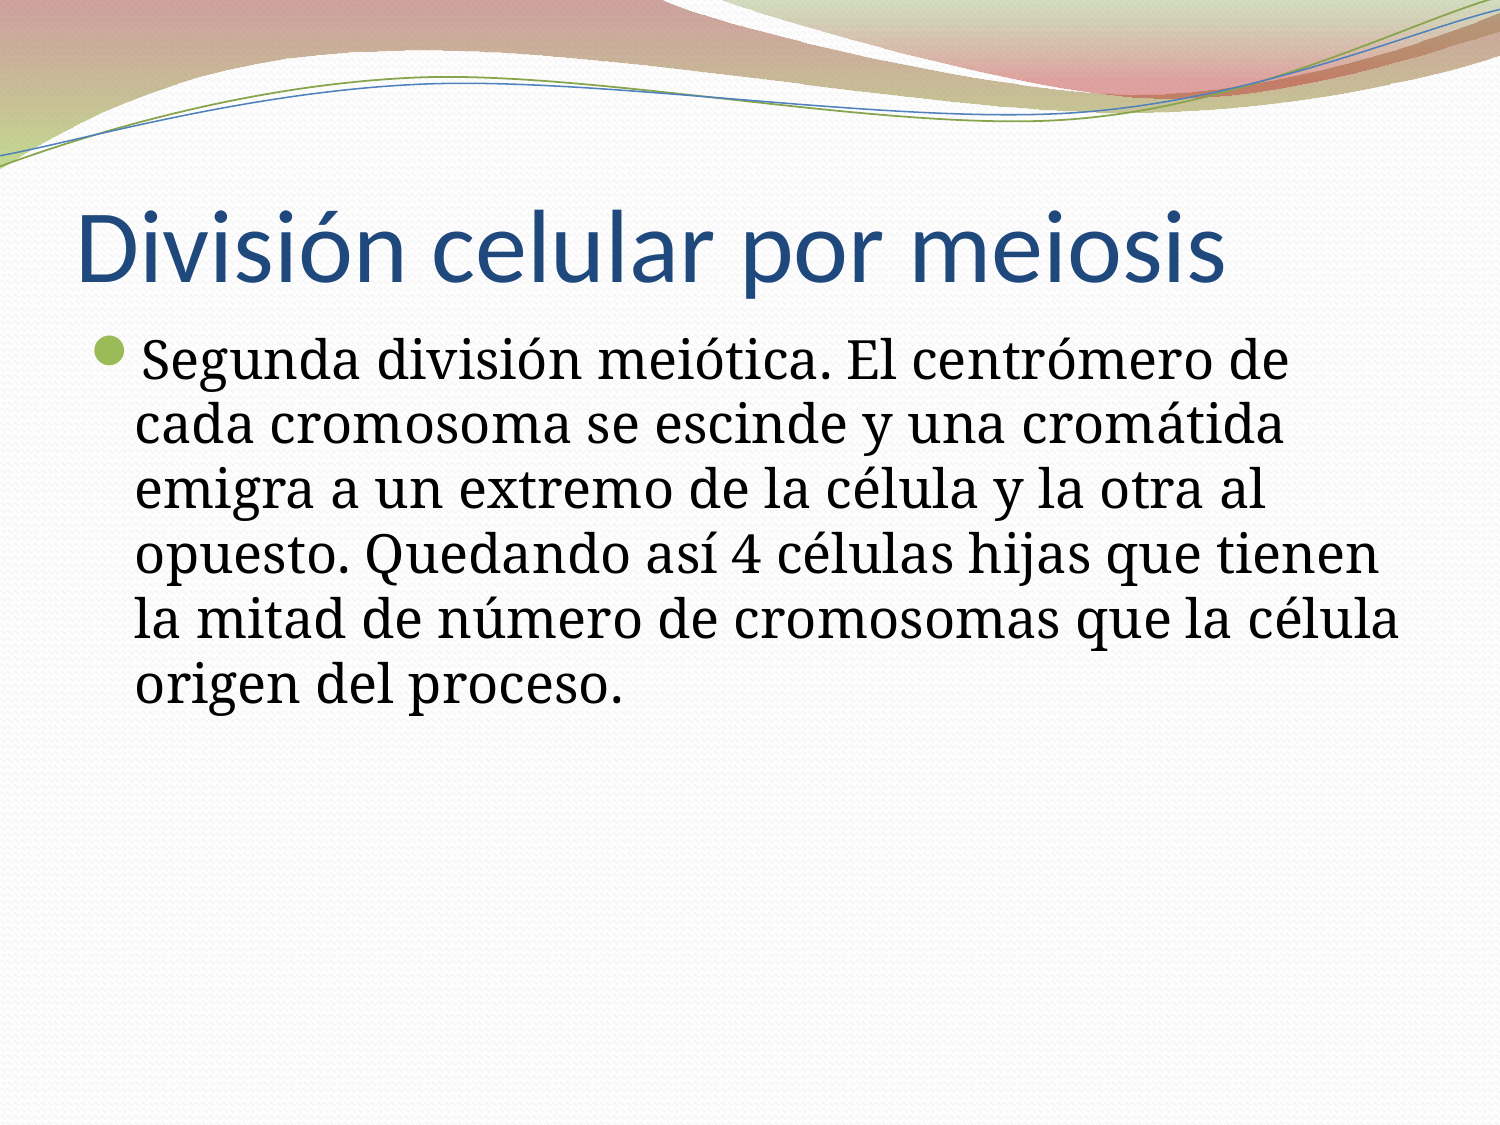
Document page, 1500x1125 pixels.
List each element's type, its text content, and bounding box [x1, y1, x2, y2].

list Segunda división meiótica. El centrómero de cada cromosoma se escinde y una cromátida emigra a un extremo de la célula y la otra al opuesto. Quedando así 4 células hijas que tienen la mitad de número de cromosomas que la célula origen del proceso. [74, 317, 1426, 1038]
title División celular por meiosis [74, 115, 1426, 304]
